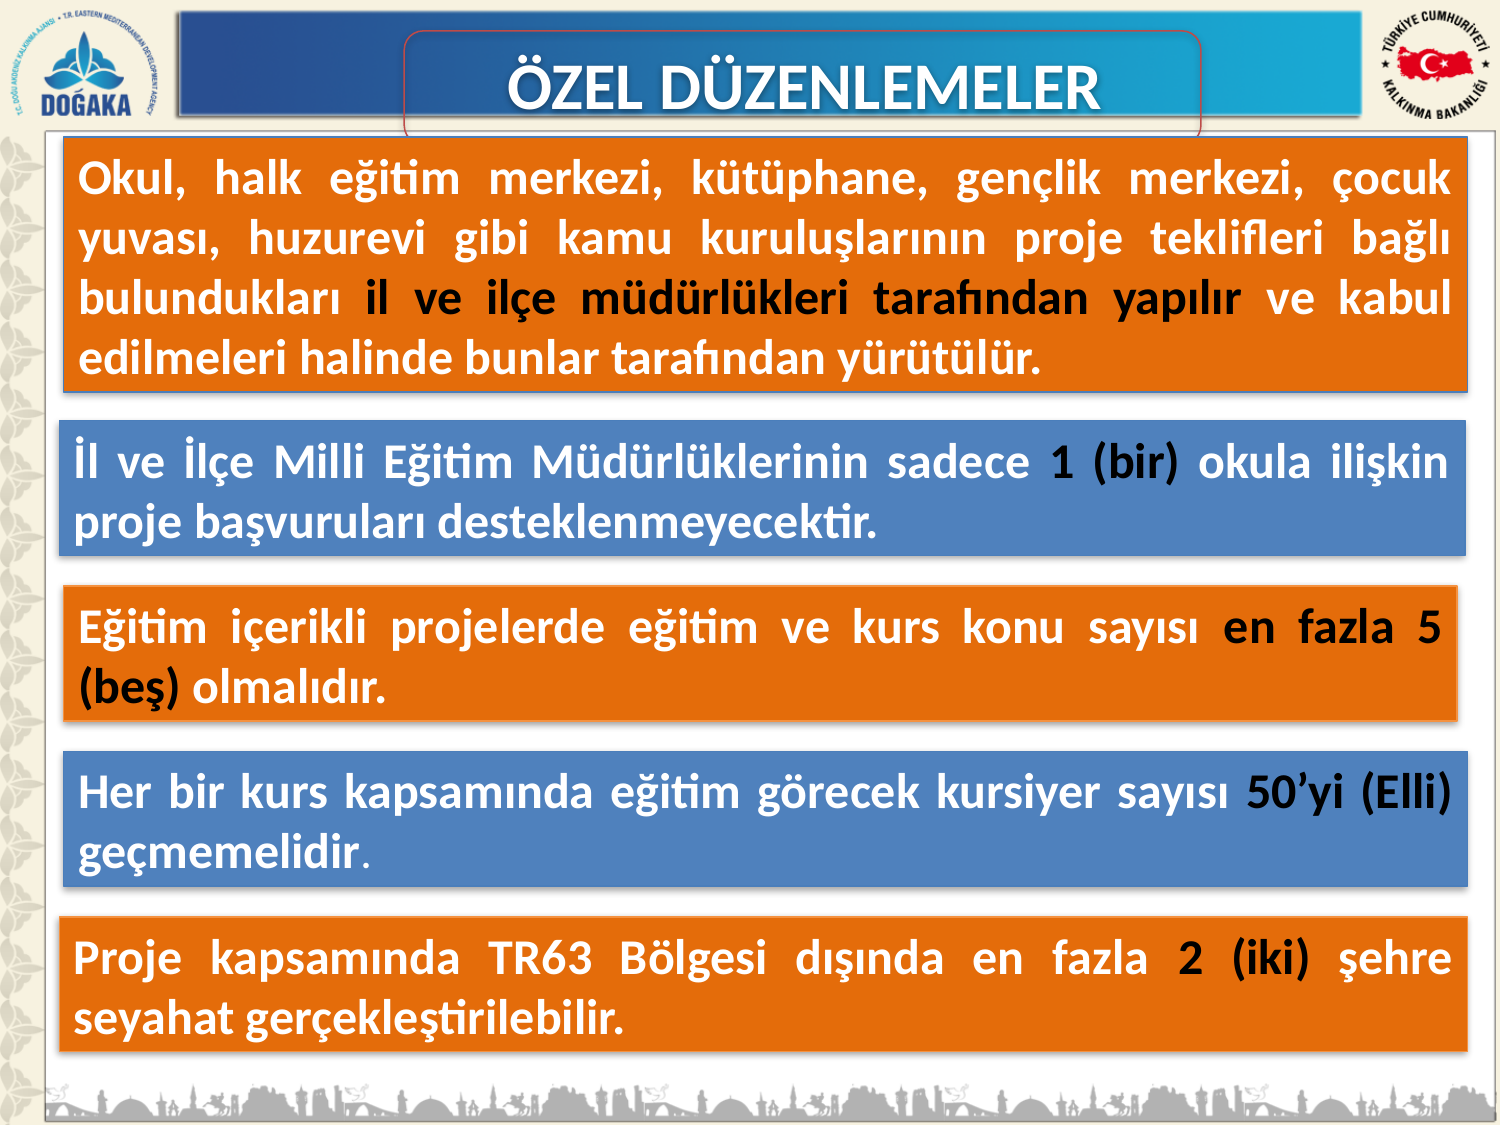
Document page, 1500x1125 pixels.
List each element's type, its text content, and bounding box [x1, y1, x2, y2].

picture [0, 0, 1500, 1125]
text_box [41, 172, 1460, 280]
text_box Eğitim içerikli projelerde eğitim ve kurs konu sayısı en fazla 5 (beş) olmalıdır. [63, 585, 1458, 722]
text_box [149, 30, 1470, 145]
text_box İl ve İlçe Milli Eğitim Müdürlüklerinin sadece 1 (bir) okula ilişkin proje başvuruları desteklenmeyecektir. [59, 420, 1466, 556]
text_box Okul, halk eğitim merkezi, kütüphane, gençlik merkezi, çocuk yuvası, huzurevi gibi kamu kuruluşlarının proje teklifleri bağlı bulundukları il ve ilçe müdürlükleri tarafından yapılır ve kabul edilmeleri halinde bunlar tarafından yürütülür. [63, 136, 1468, 393]
text_box Her bir kurs kapsamında eğitim görecek kursiyer sayısı 50’yi (Elli) geçmemelidir. [63, 751, 1468, 887]
text_box Proje kapsamında TR63 Bölgesi dışında en fazla 2 (iki) şehre seyahat gerçekleştirilebilir. [59, 916, 1468, 1052]
